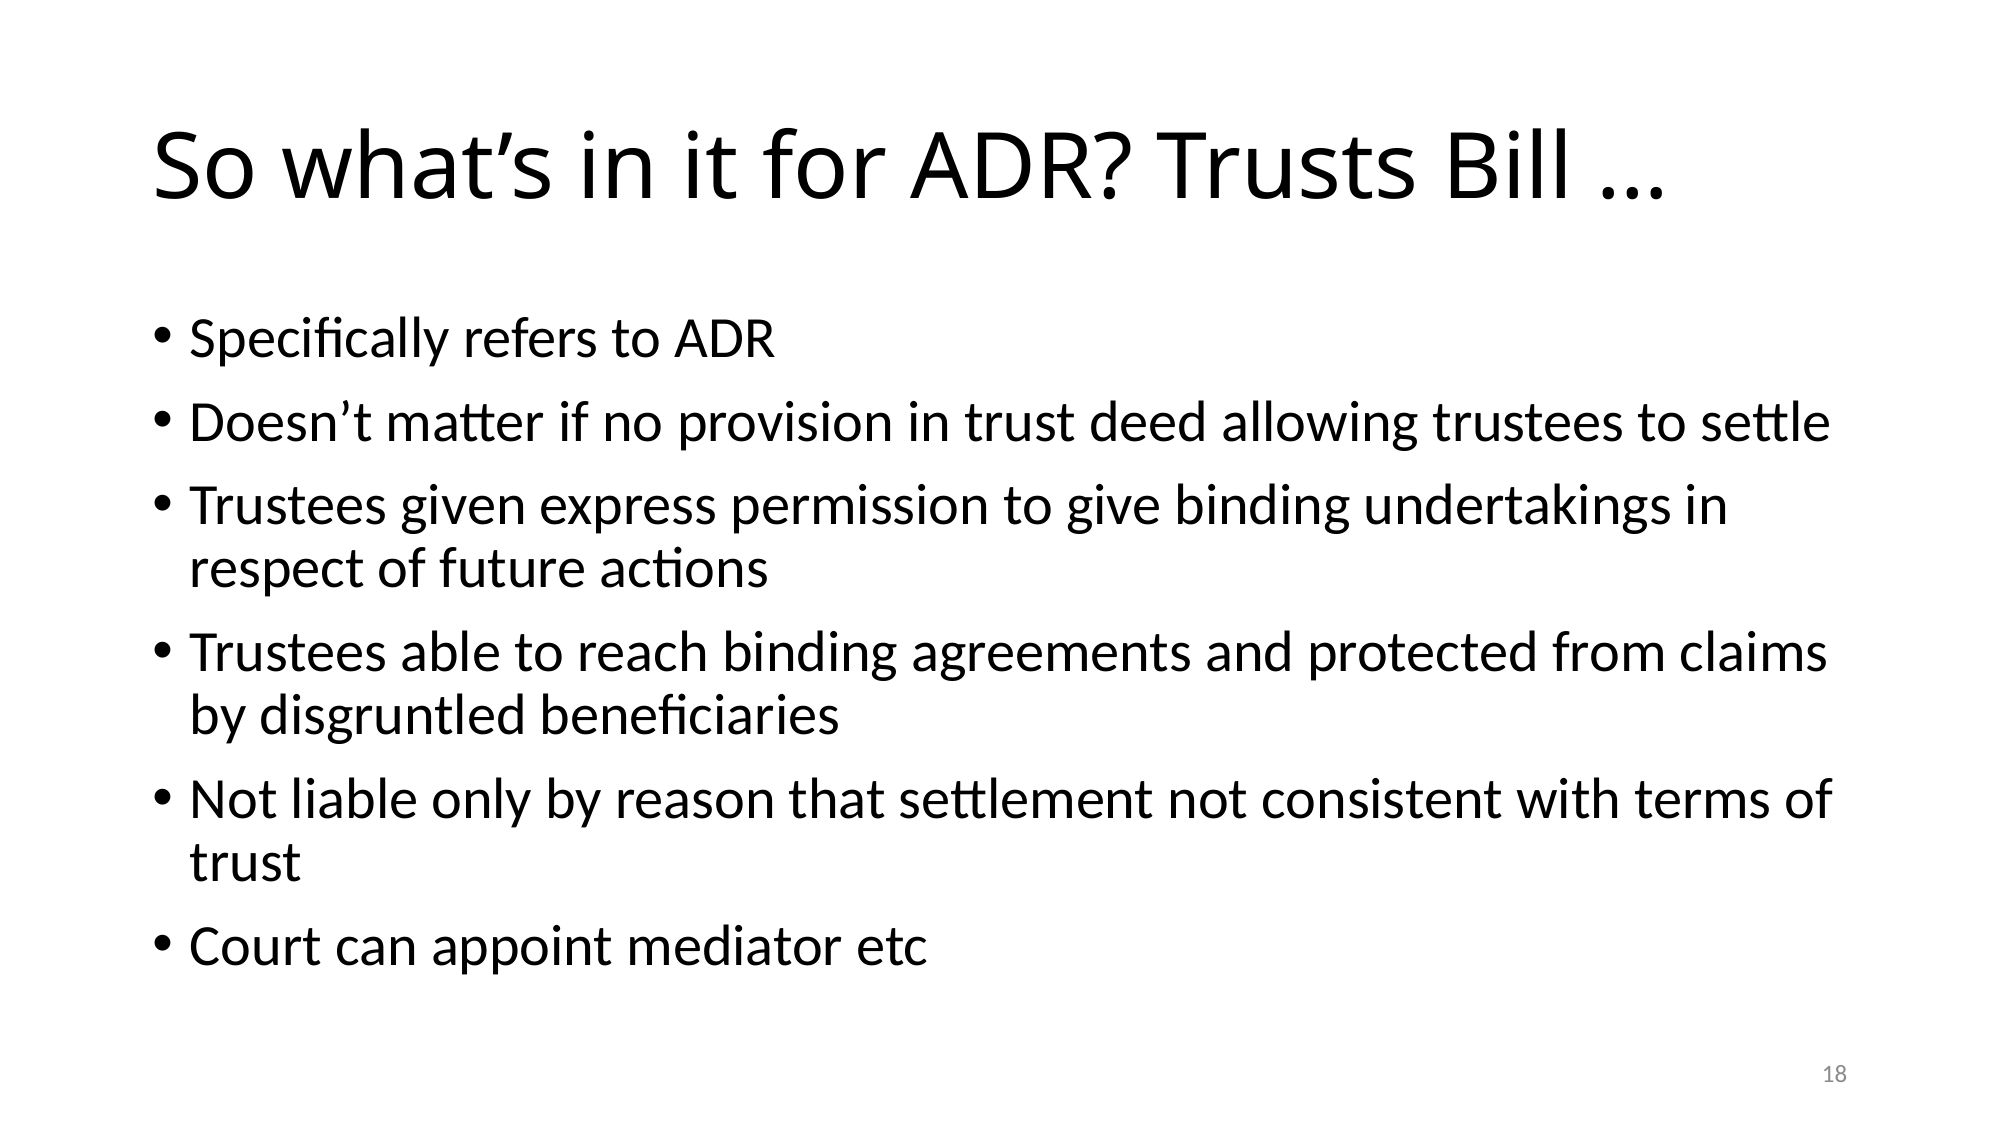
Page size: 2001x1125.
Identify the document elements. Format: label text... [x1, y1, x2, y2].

title So what’s in it for ADR? Trusts Bill … [137, 59, 1863, 278]
slide_number 18 [1412, 1042, 1863, 1103]
list Specifically refers to ADR Doesn’t matter if no provision in trust deed allowing trustees to settle Trustees given express permission to give binding undertakings in respect of future actions Trustees able to reach binding agreements and protected from claims by disgruntled beneficiaries Not liable only by reason that settlement not consistent with terms of trust Court can appoint mediator etc [137, 299, 1863, 1014]
